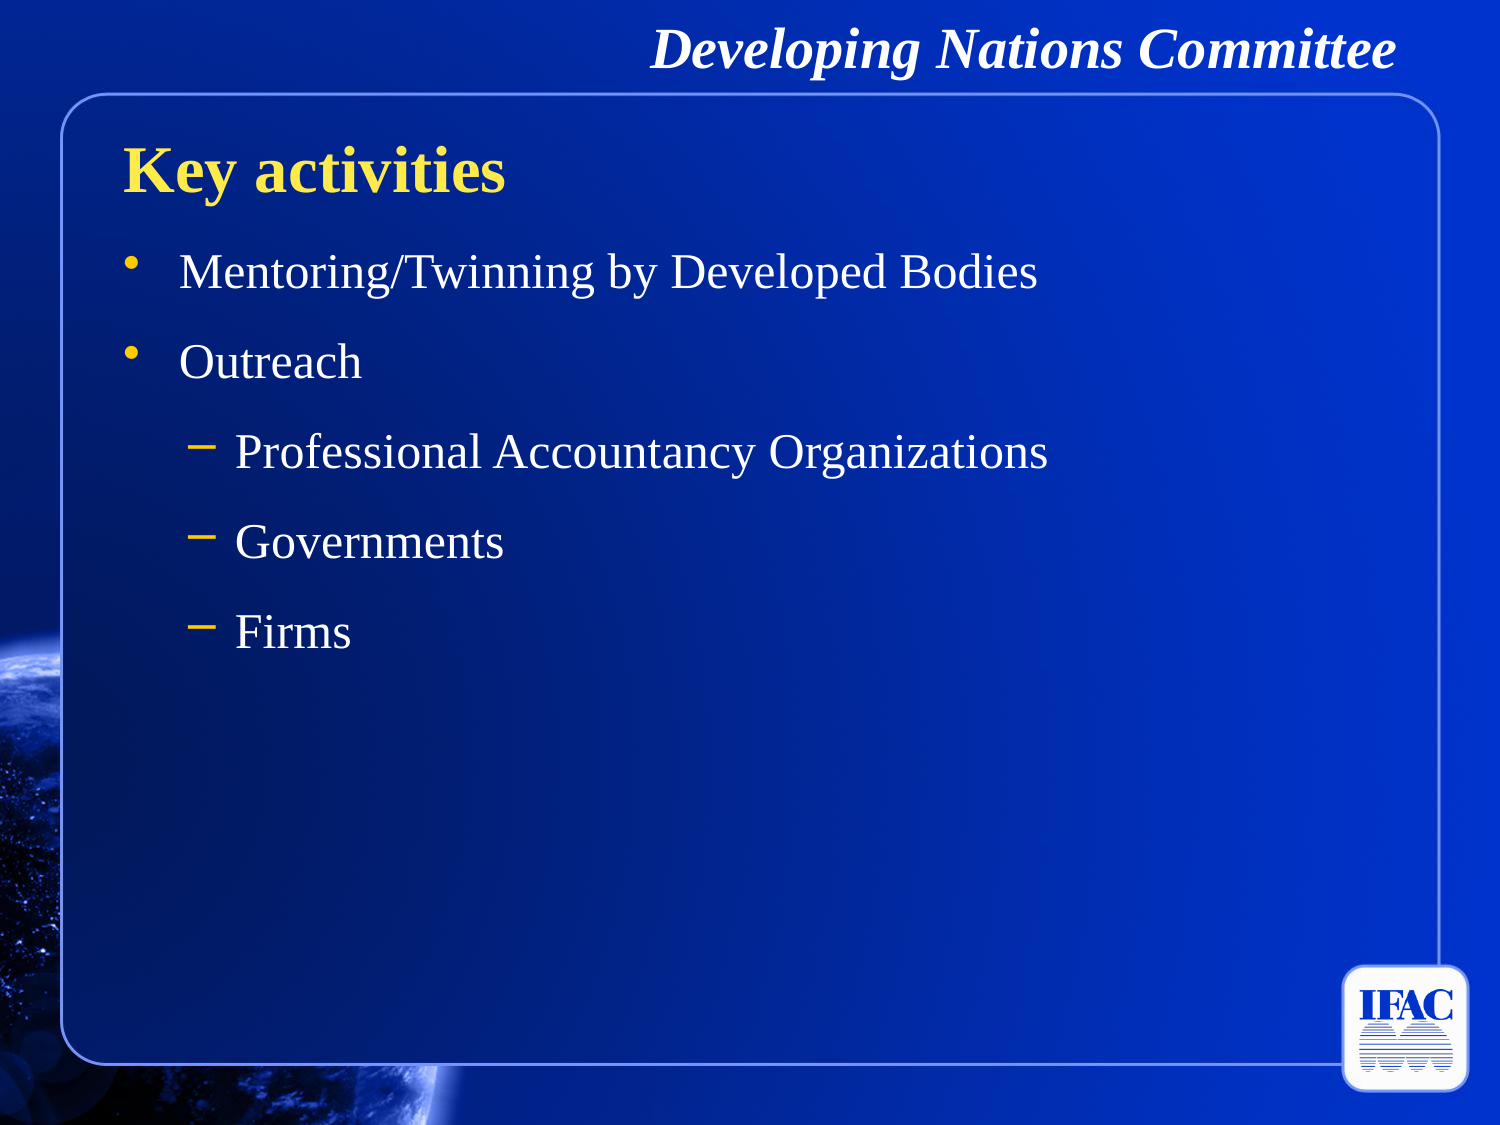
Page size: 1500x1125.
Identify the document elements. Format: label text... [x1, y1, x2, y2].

list Key activities [107, 118, 1411, 215]
title Developing Nations Committee [149, 0, 1414, 92]
picture [0, 0, 1500, 1125]
list Mentoring/Twinning by Developed Bodies Outreach Professional Accountancy Organizations Governments Firms [107, 230, 1411, 1048]
